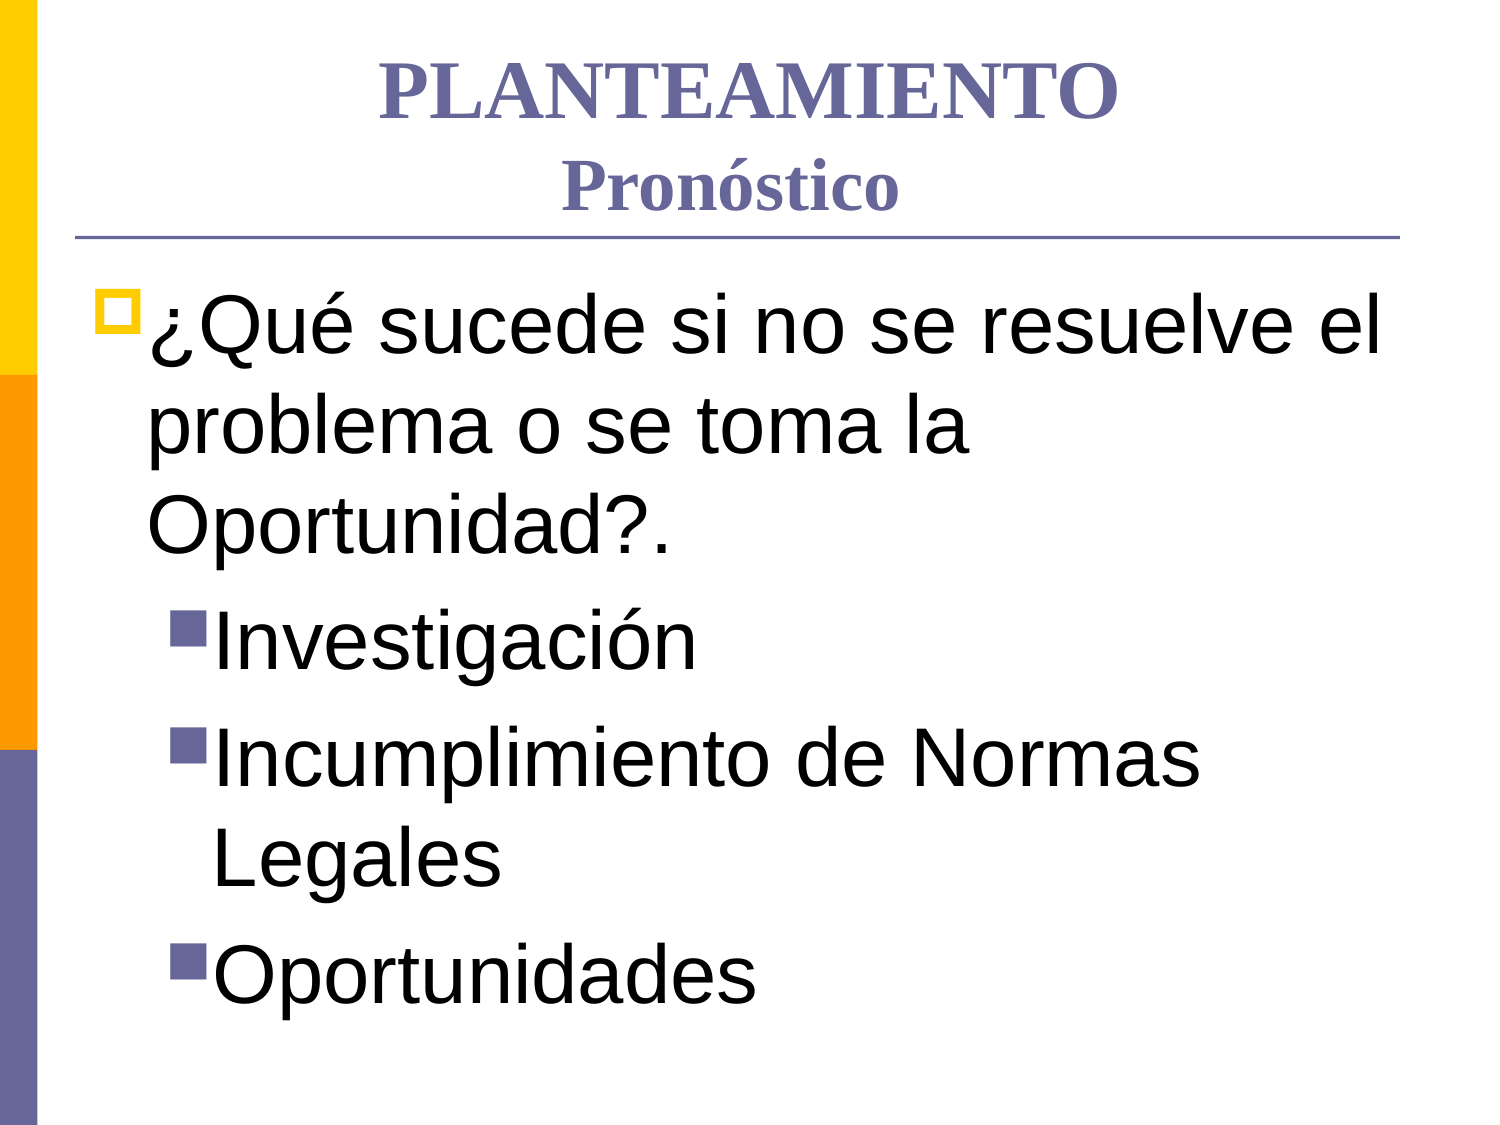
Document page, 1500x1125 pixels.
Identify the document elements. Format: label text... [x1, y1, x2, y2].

title PLANTEAMIENTO Pronóstico [75, 45, 1425, 233]
list ¿Qué sucede si no se resuelve el problema o se toma la Oportunidad?. Investigación Incumplimiento de Normas Legales Oportunidades [75, 262, 1425, 1006]
